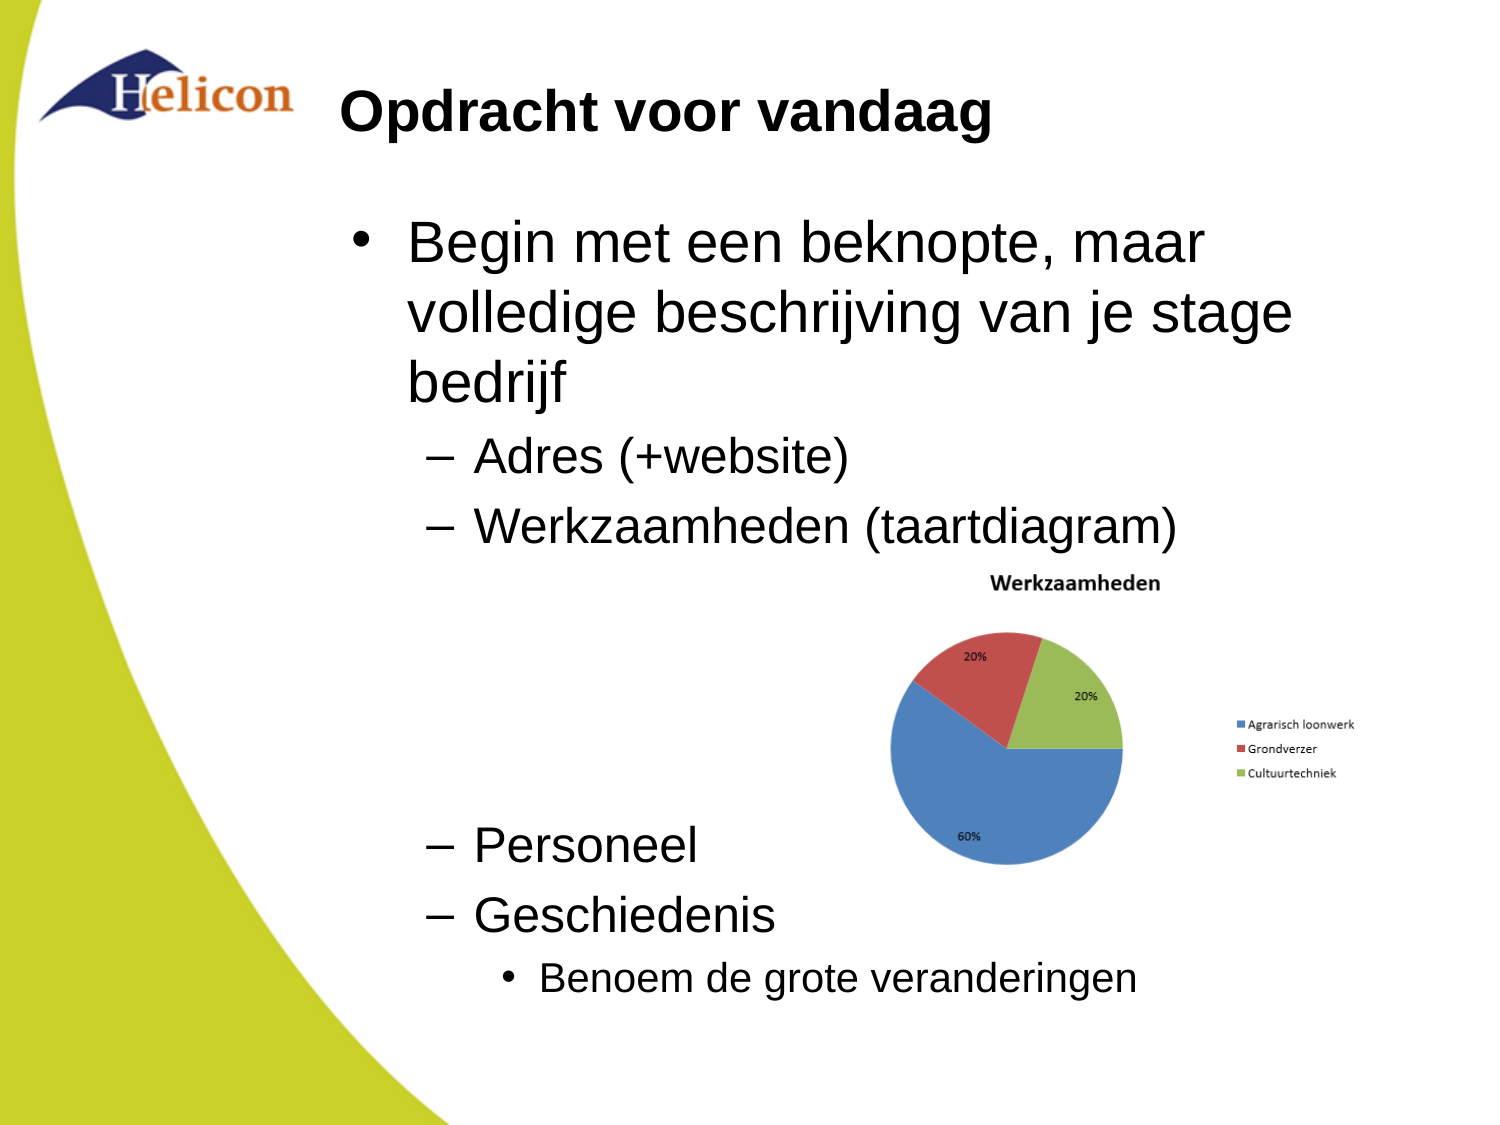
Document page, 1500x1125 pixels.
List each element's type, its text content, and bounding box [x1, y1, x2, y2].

list Begin met een beknopte, maar volledige beschrijving van je stage bedrijf Adres (+website) Werkzaamheden (taartdiagram) Personeel Geschiedenis Benoem de grote veranderingen [336, 196, 1425, 1005]
title Opdracht voor vandaag [324, 54, 1415, 161]
picture [0, 0, 1500, 1125]
